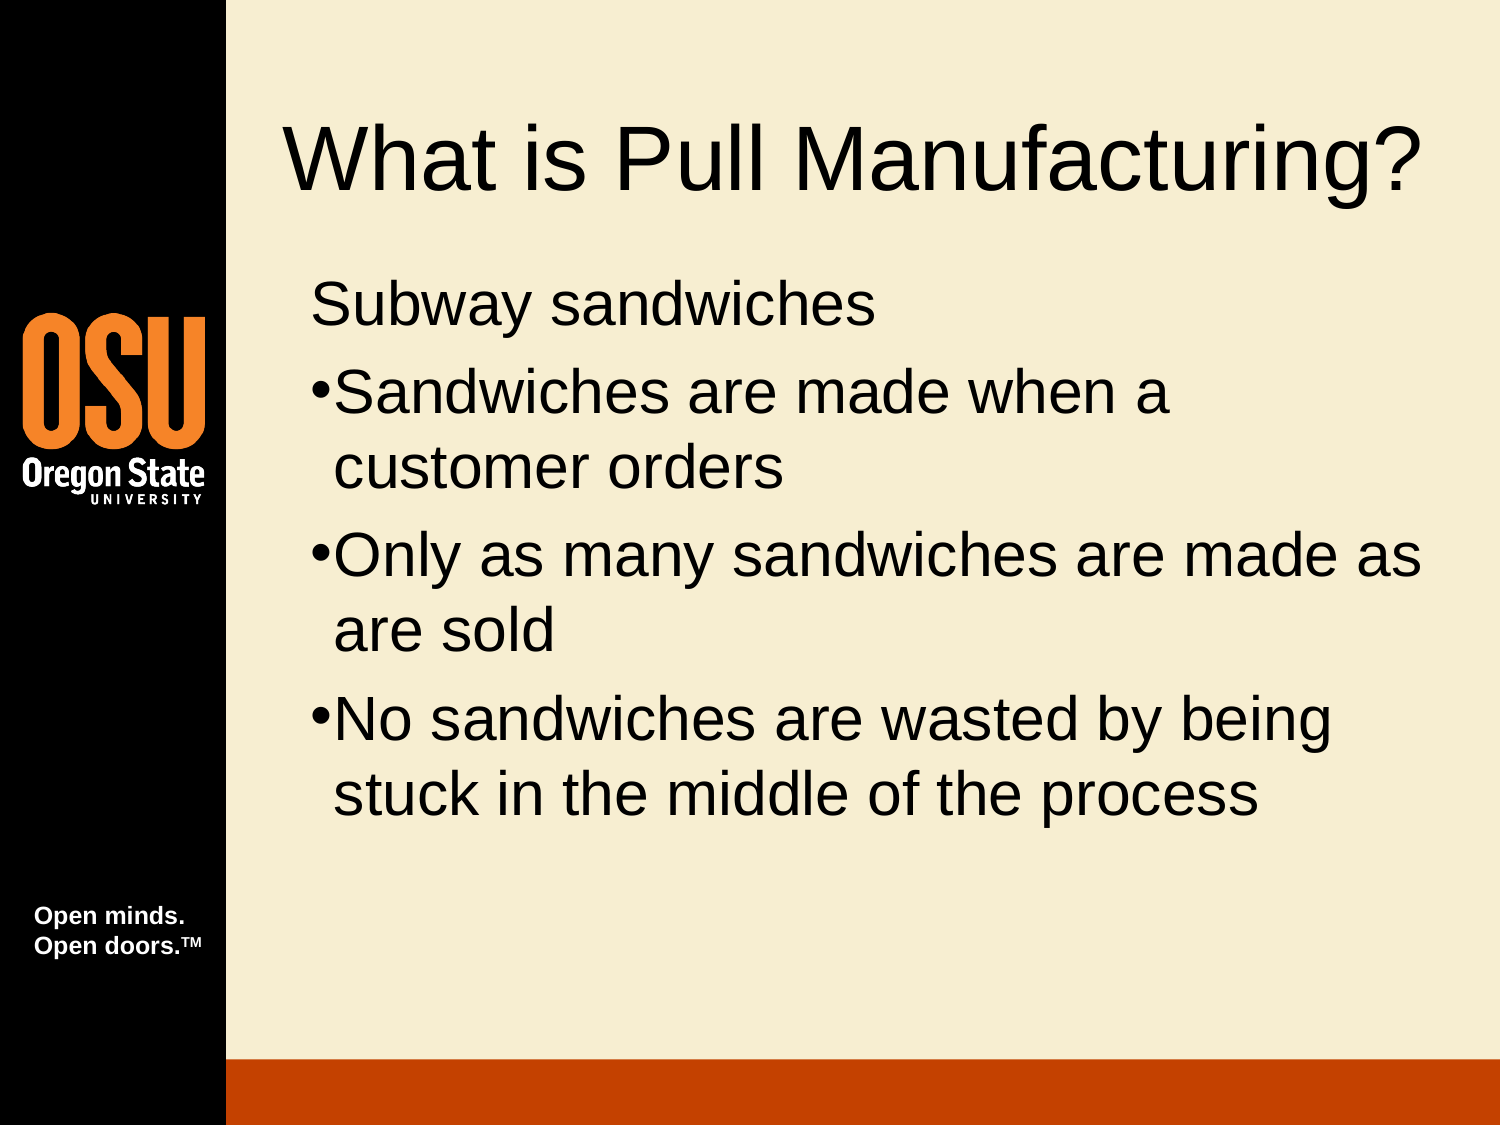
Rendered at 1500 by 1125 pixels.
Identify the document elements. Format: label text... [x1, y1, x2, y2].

title What is Pull Manufacturing? [243, 60, 1465, 248]
list Subway sandwiches Sandwiches are made when a customer orders Only as many sandwiches are made as are sold No sandwiches are wasted by being stuck in the middle of the process [262, 247, 1455, 967]
picture [7, 297, 219, 524]
